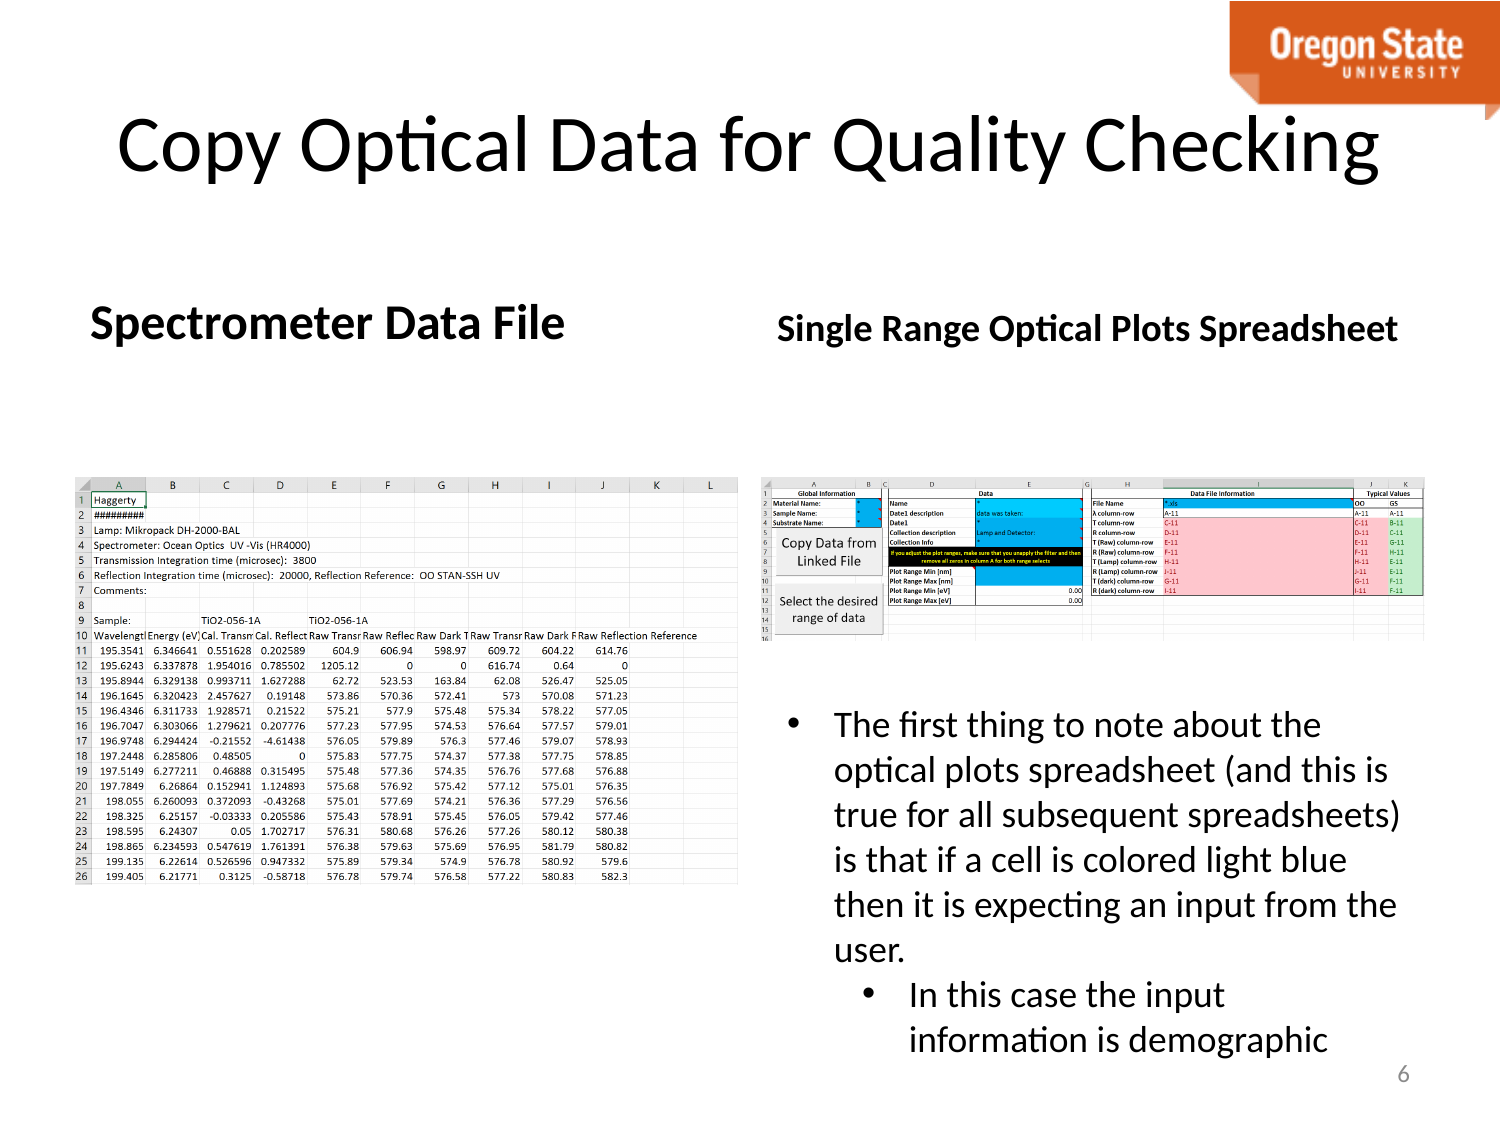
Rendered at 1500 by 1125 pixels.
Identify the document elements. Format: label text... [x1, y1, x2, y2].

list Single Range Optical Plots Spreadsheet [761, 251, 1425, 357]
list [761, 477, 1426, 641]
title Copy Optical Data for Quality Checking [75, 45, 1425, 233]
slide_number 6 [1074, 1068, 1425, 1103]
text_box The first thing to note about the optical plots spreadsheet (and this is true for all subsequent spreadsheets) is that if a cell is colored light blue then it is expecting an input from the user. In this case the input information is demographic [772, 692, 1425, 1068]
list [74, 477, 738, 885]
list Spectrometer Data File [75, 251, 738, 357]
